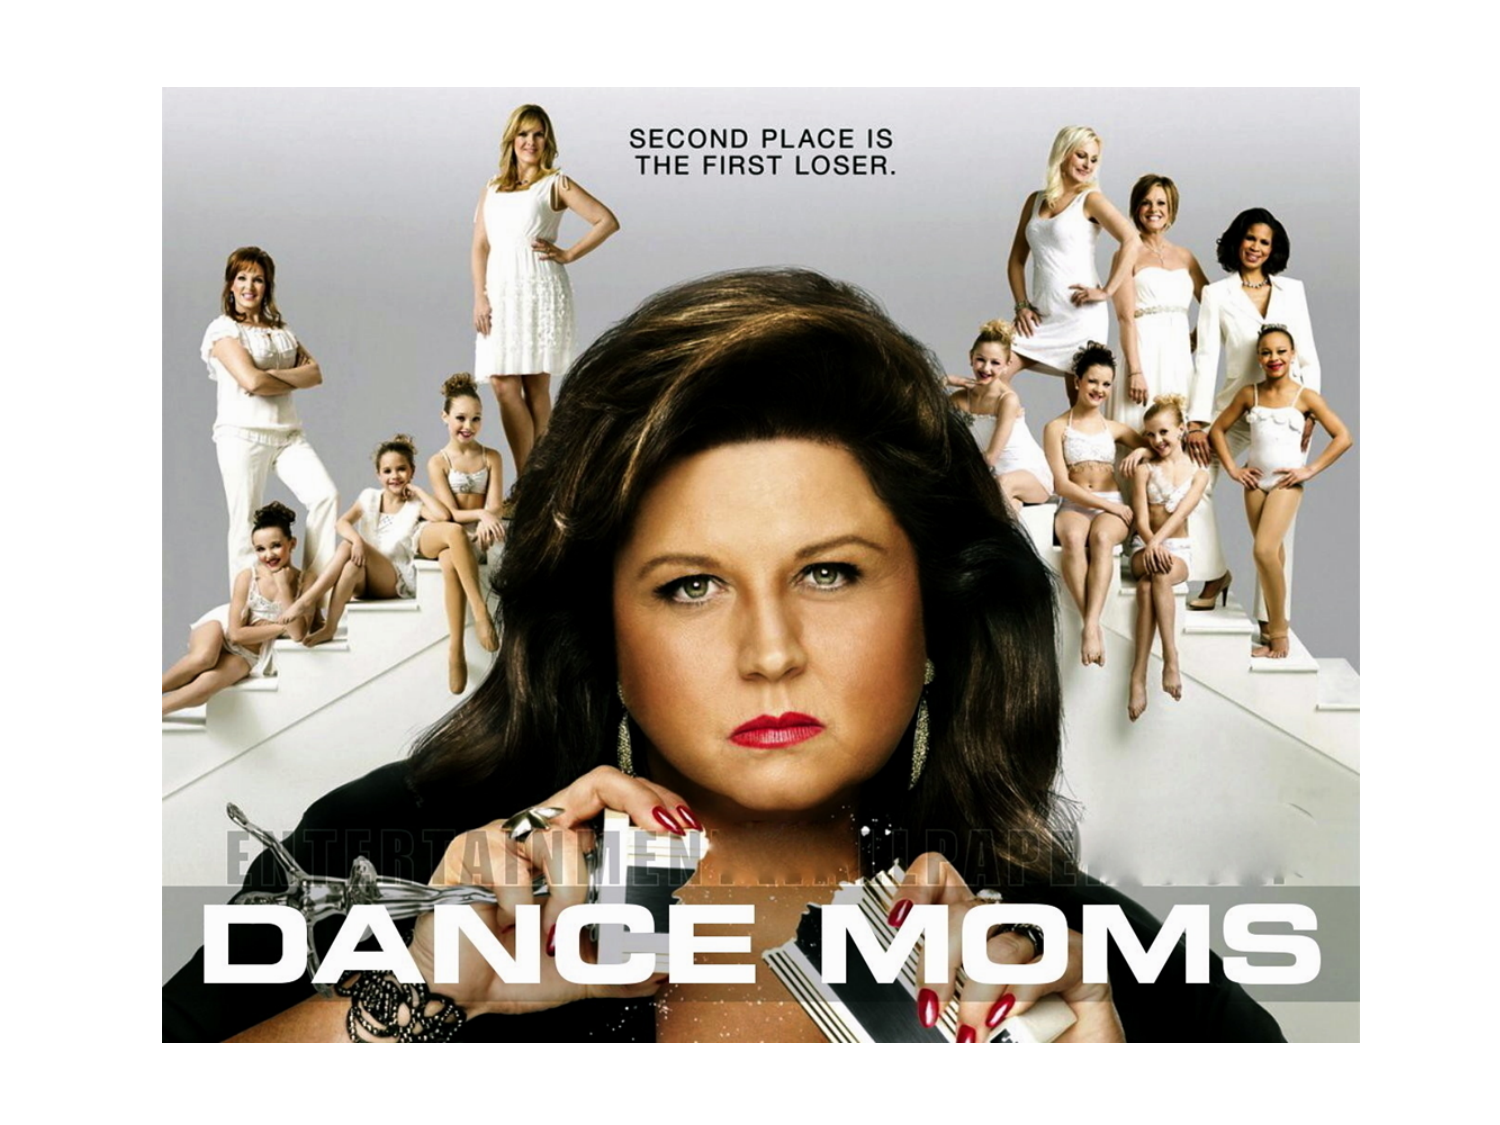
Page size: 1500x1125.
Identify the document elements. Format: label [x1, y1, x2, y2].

list [162, 87, 1360, 1043]
